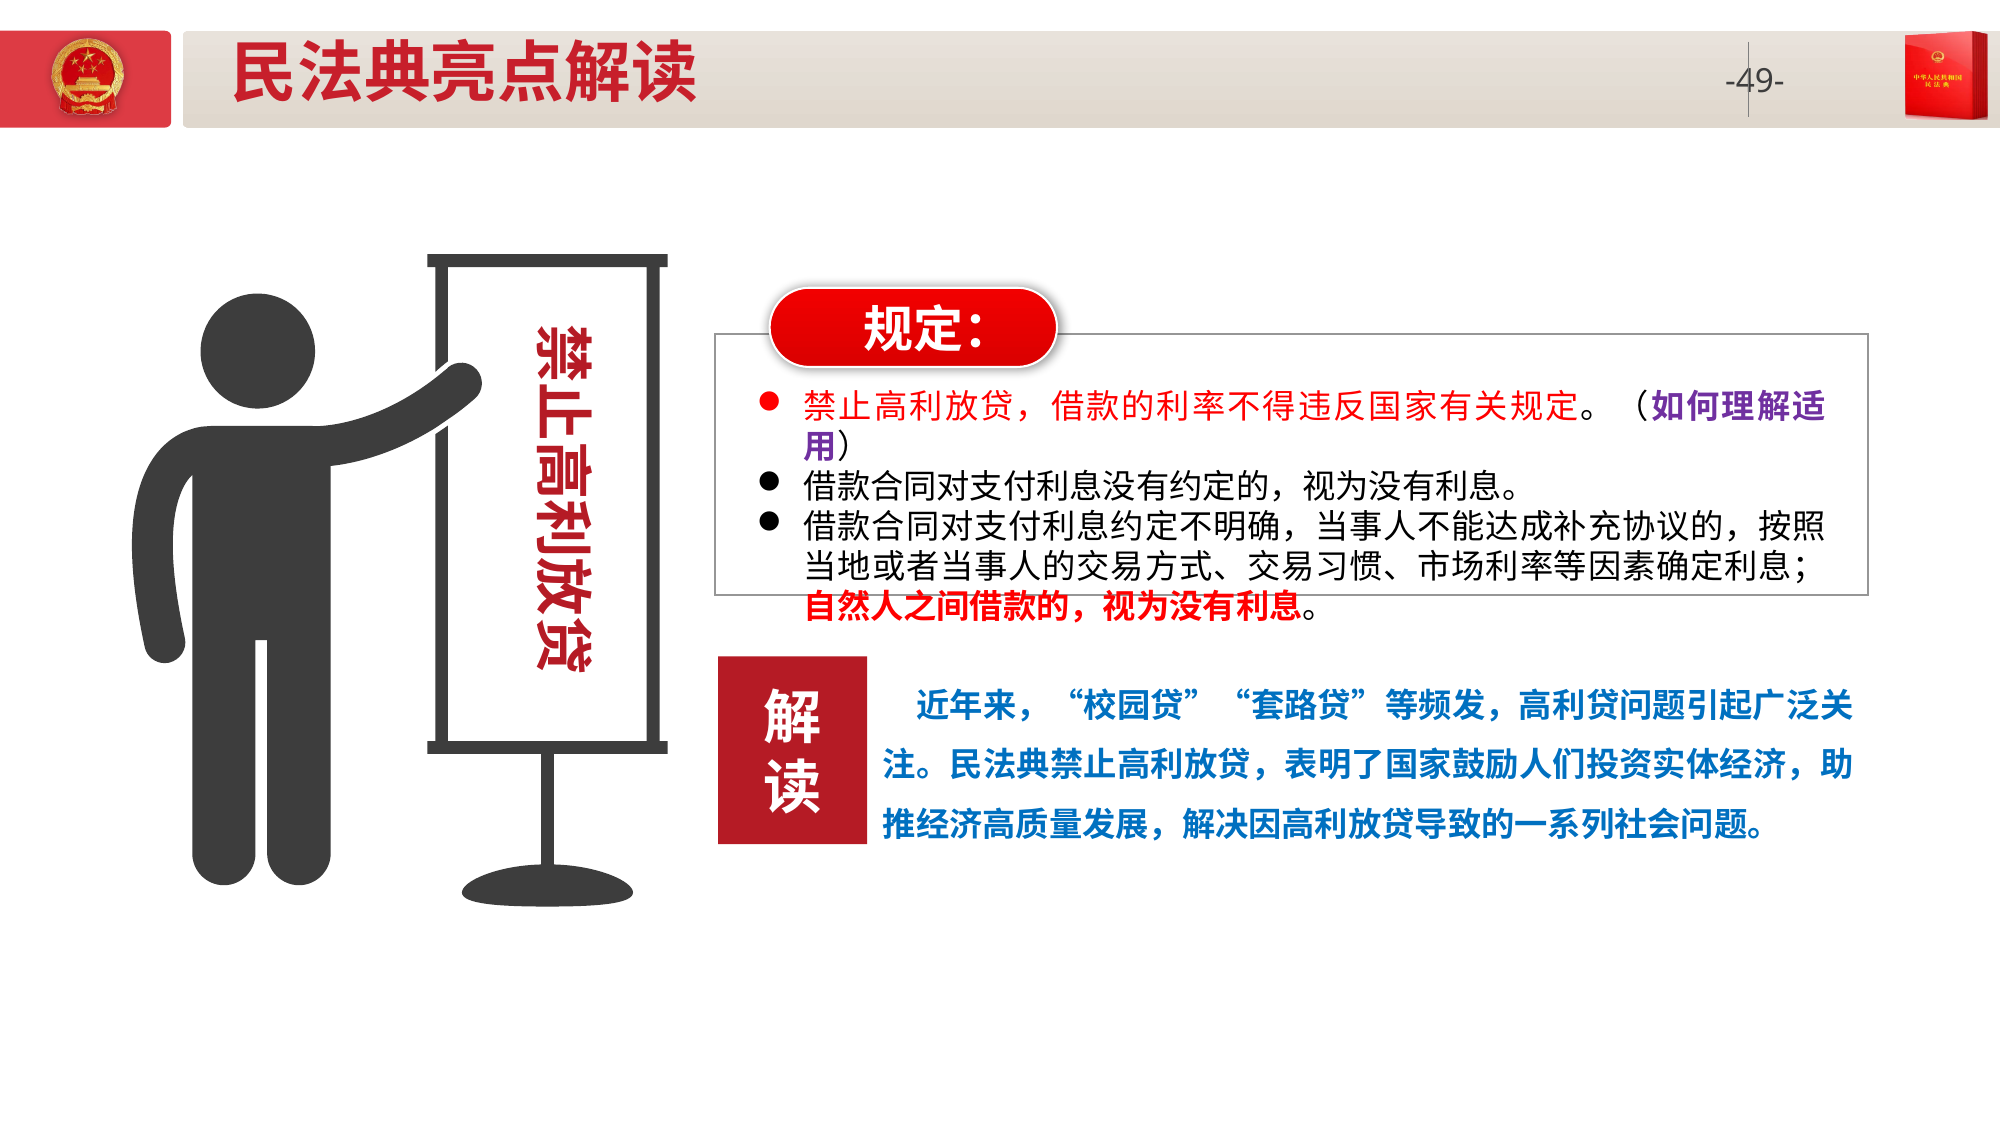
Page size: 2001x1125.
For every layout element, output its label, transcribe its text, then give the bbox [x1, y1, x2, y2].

text_box 近年来，“校园贷”“套路贷”等频发，高利贷问题引起广泛关注。民法典禁止高利放贷，表明了国家鼓励人们投资实体经济，助推经济高质量发展，解决因高利放贷导致的一系列社会问题。 [868, 656, 1868, 851]
text_box [714, 333, 1869, 596]
text_box 禁止高利放贷，借款的利率不得违反国家有关规定。（如何理解适用） 借款合同对支付利息没有约定的，视为没有利息。 借款合同对支付利息约定不明确，当事人不能达成补充协议的，按照当地或者当事人的交易方式、交易习惯、市场利率等因素确定利息；自然人之间借款的，视为没有利息。 [742, 378, 1841, 633]
text_box 解 读 [717, 655, 868, 845]
text_box 规定： [769, 287, 1058, 367]
title 民法典亮点解读 [215, 36, 1749, 115]
picture [44, 38, 127, 117]
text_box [131, 254, 668, 907]
picture [1865, 22, 2001, 120]
